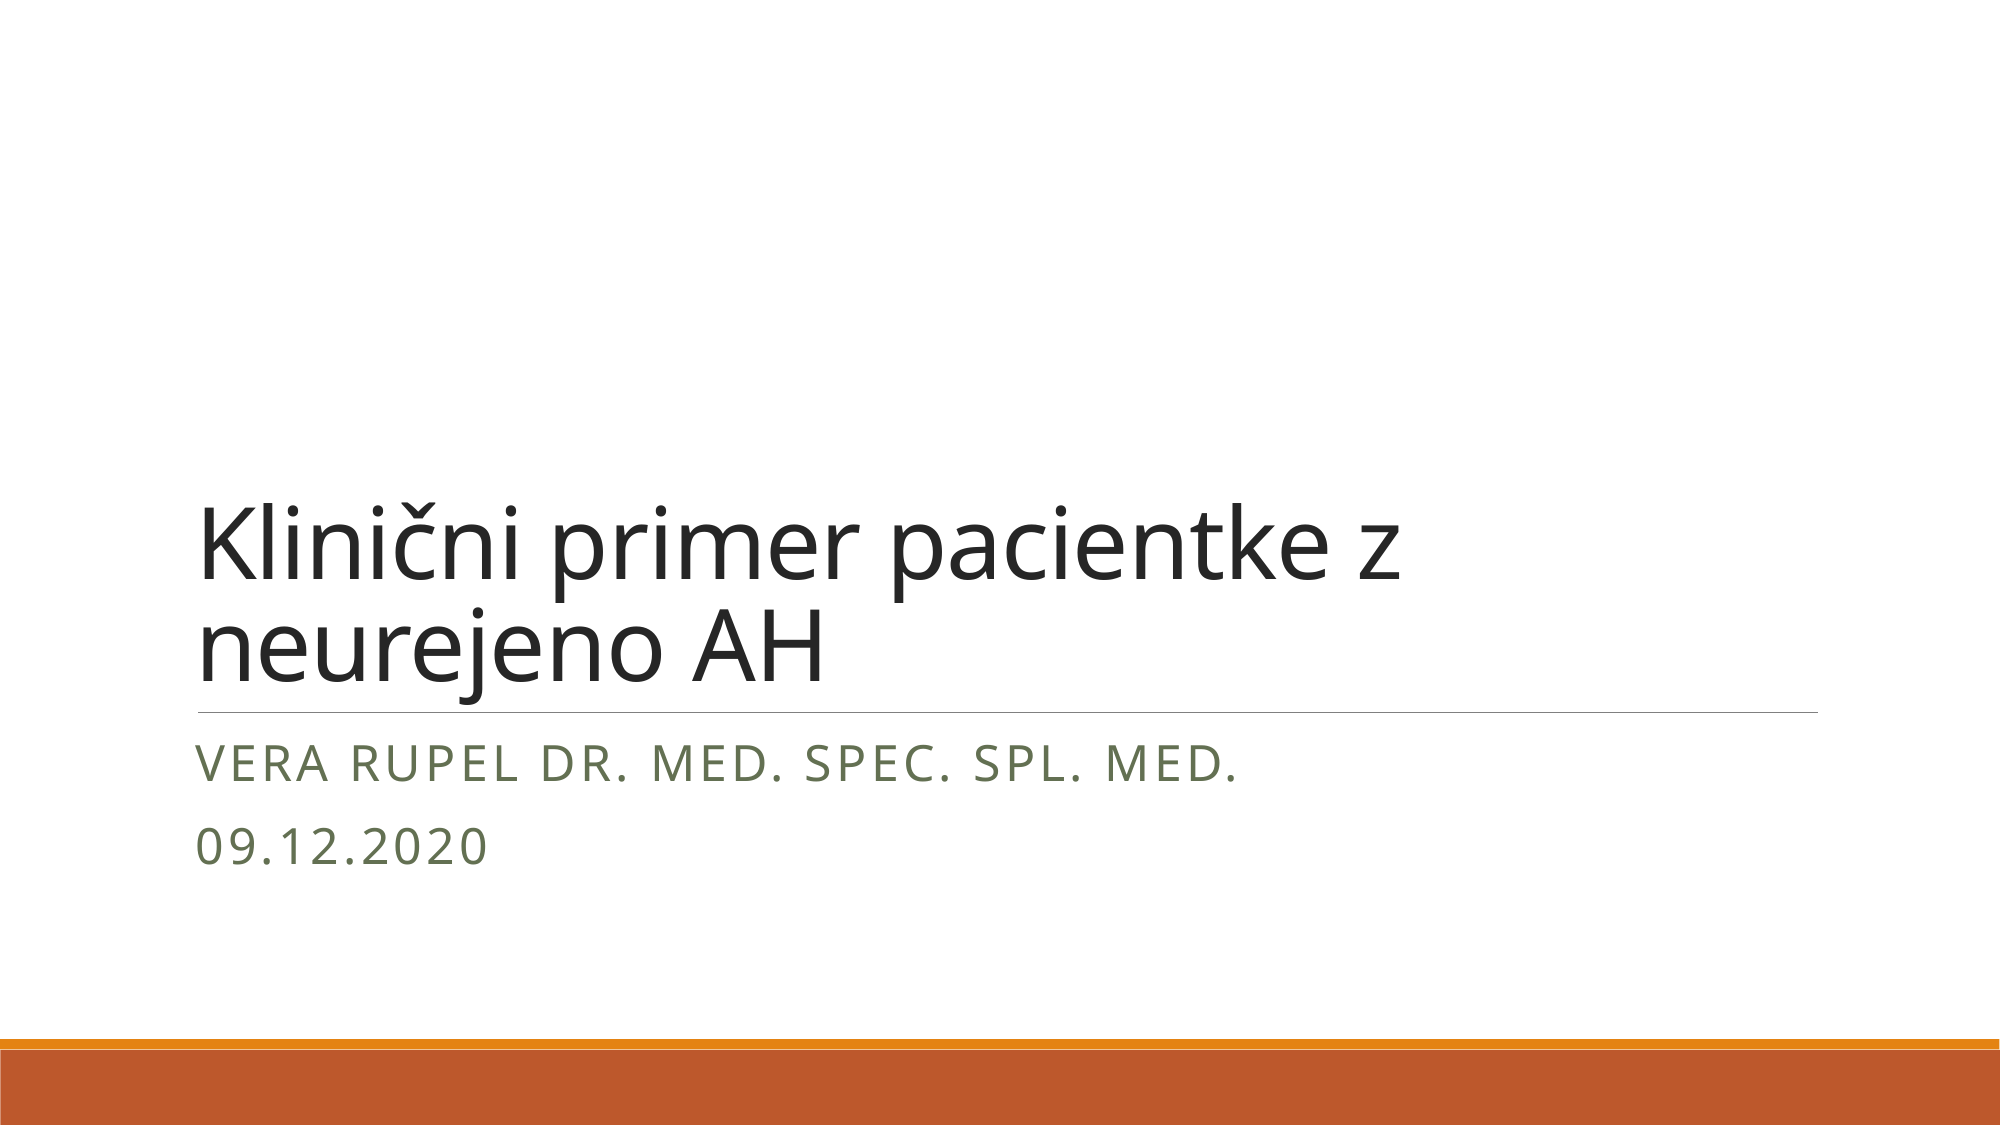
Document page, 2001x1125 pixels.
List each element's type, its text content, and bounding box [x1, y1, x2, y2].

title Klinični primer pacientke z neurejeno AH [180, 124, 1830, 710]
subtitle Vera Rupel dr. med. spec. spl. med. 09.12.2020 [180, 730, 1831, 919]
